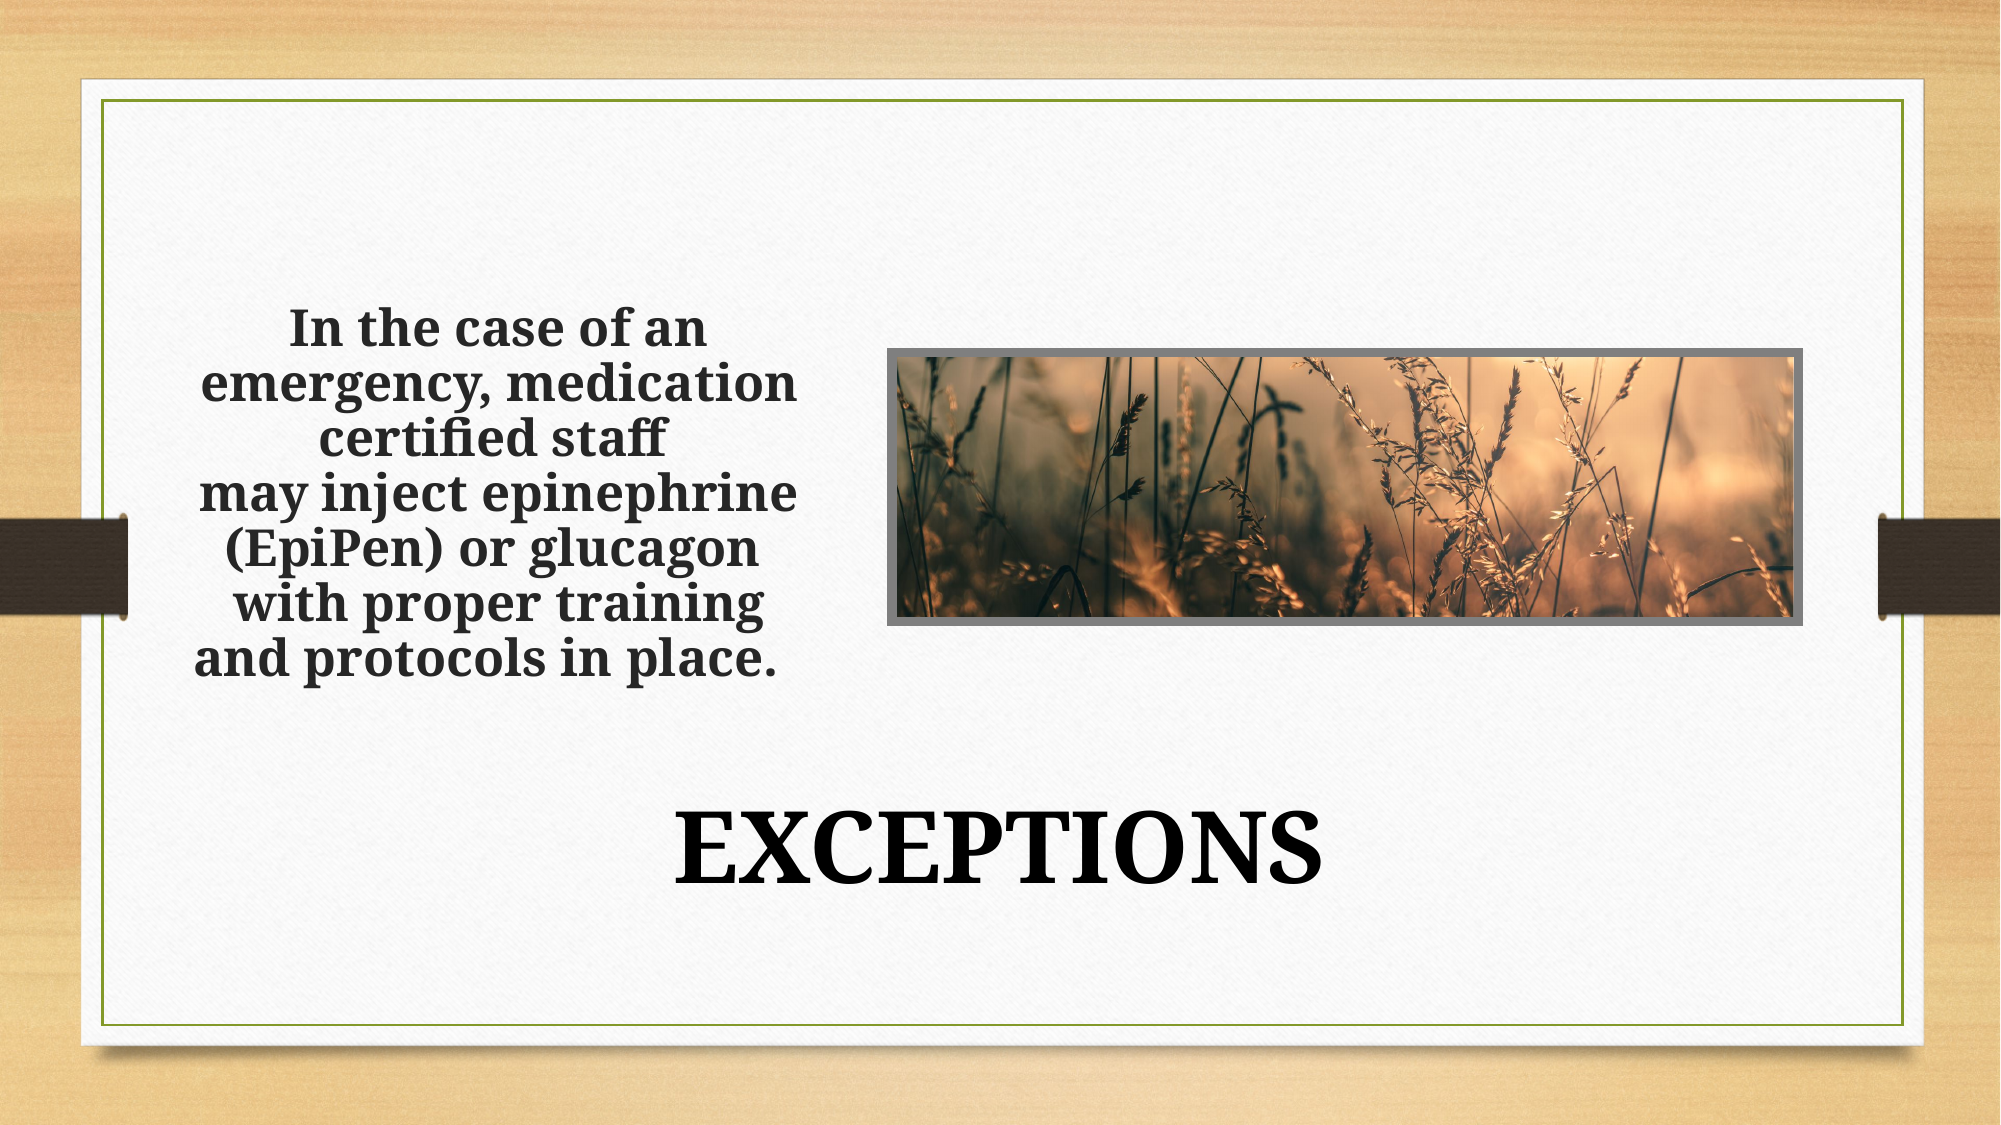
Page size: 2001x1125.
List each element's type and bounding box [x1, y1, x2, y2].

text_box [0, 0, 2000, 1125]
picture [896, 357, 1794, 618]
